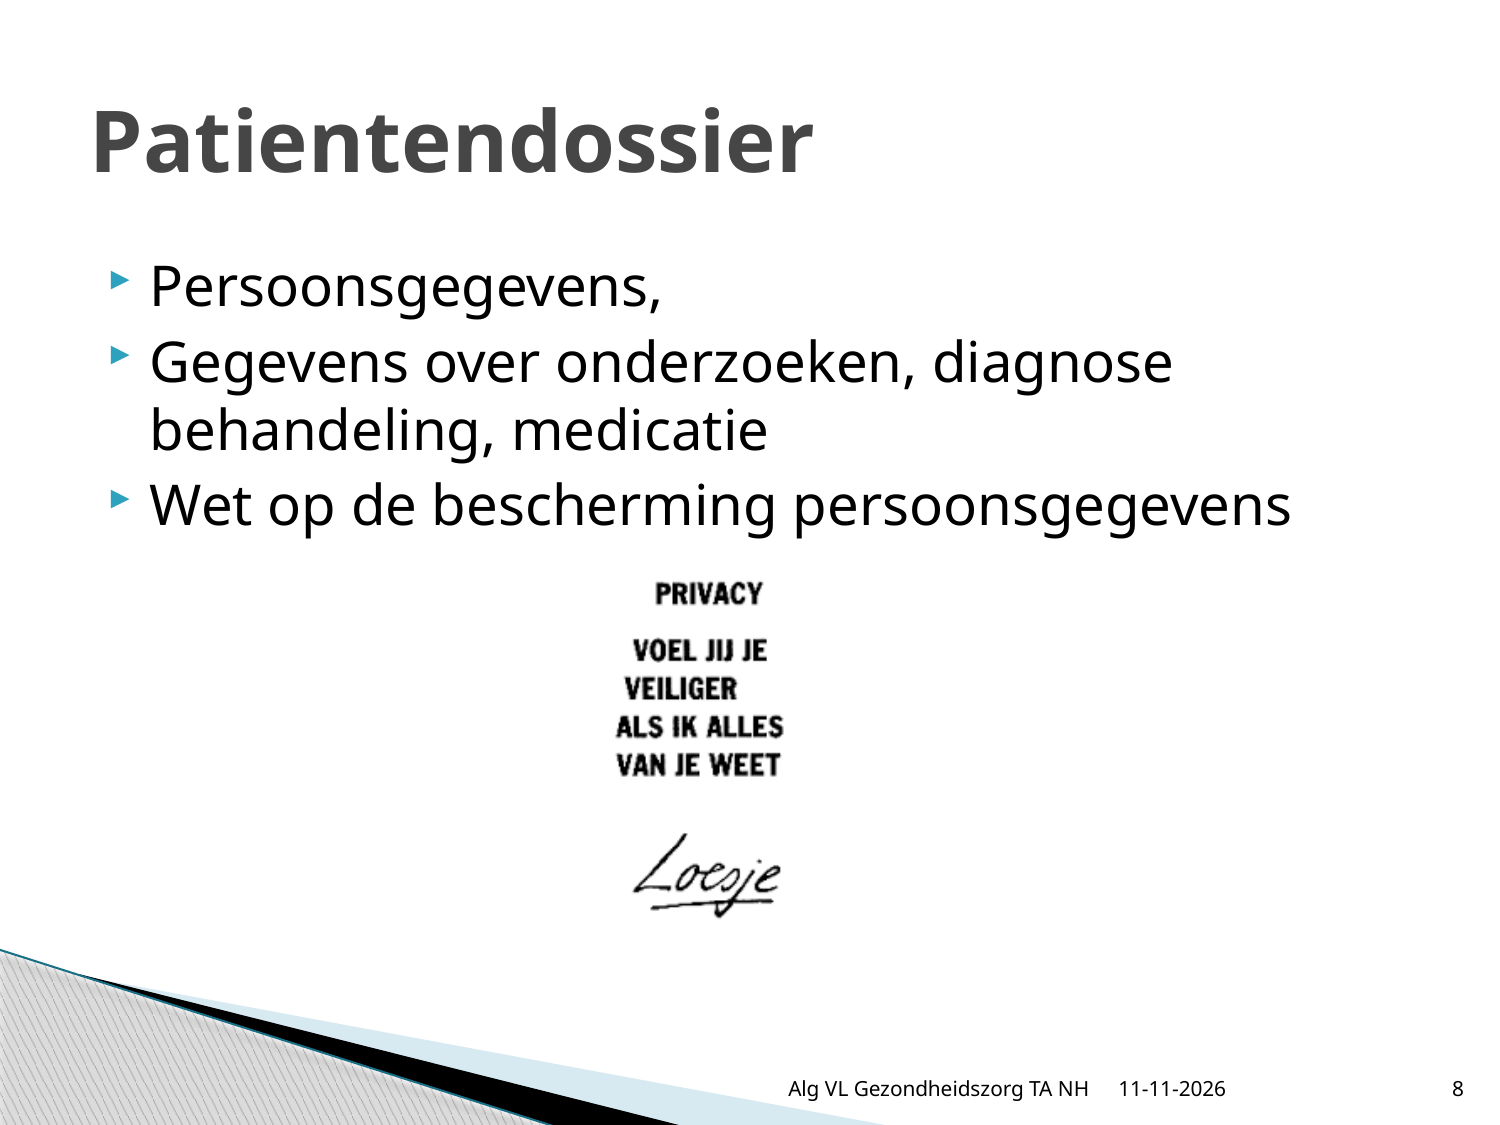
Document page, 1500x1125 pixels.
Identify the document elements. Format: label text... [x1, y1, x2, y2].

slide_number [1105, 1051, 1418, 1112]
picture [572, 554, 841, 941]
title Patientendossier [75, 45, 1425, 233]
slide_number 8 [1418, 1051, 1479, 1112]
footer Alg VL Gezondheidszorg TA NH [718, 1051, 1105, 1112]
list Persoonsgegevens, Gegevens over onderzoeken, diagnose behandeling, medicatie Wet op de bescherming persoonsgegevens [75, 243, 1425, 986]
